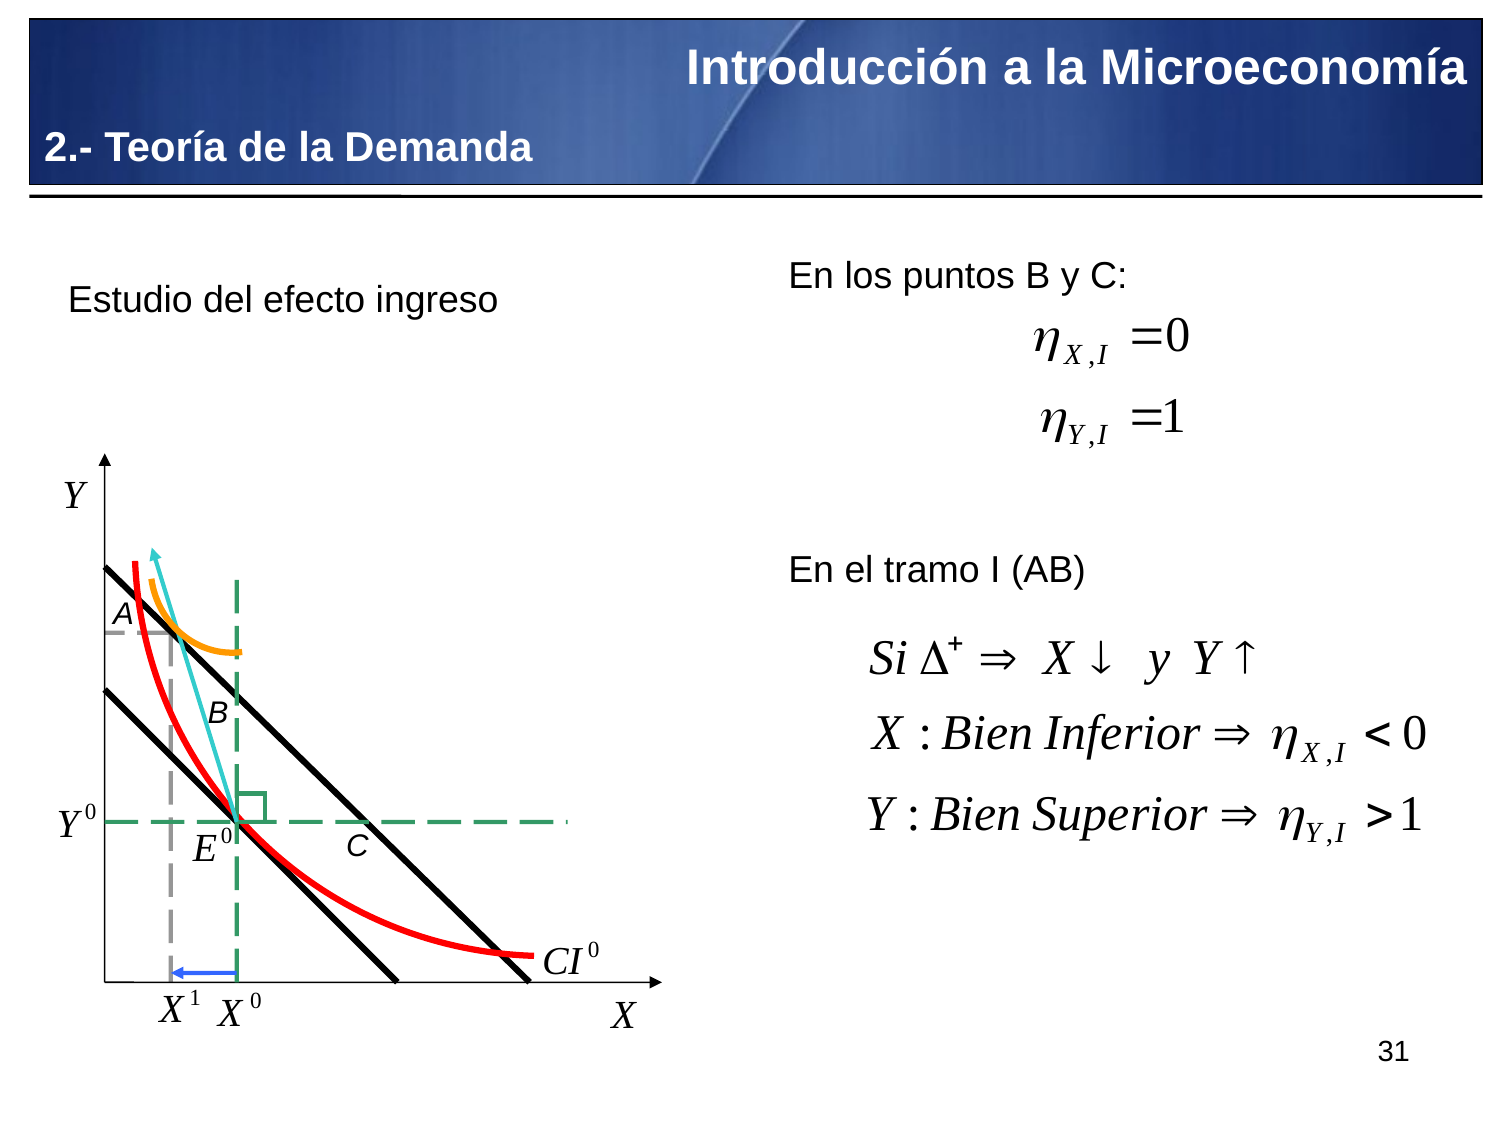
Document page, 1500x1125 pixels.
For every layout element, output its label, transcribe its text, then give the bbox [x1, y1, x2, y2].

text_box 2.- Teoría de la Demanda [29, 112, 585, 178]
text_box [860, 620, 1436, 858]
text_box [52, 453, 663, 1036]
slide_number 31 [1074, 1024, 1426, 1103]
text_box Estudio del efecto ingreso [53, 267, 609, 327]
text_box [1028, 302, 1200, 461]
text_box [29, 19, 1483, 185]
text_box Introducción a la Microeconomía [608, 26, 1483, 102]
text_box En el tramo I (AB) [773, 537, 1211, 598]
text_box En los puntos B y C: [773, 243, 1211, 304]
